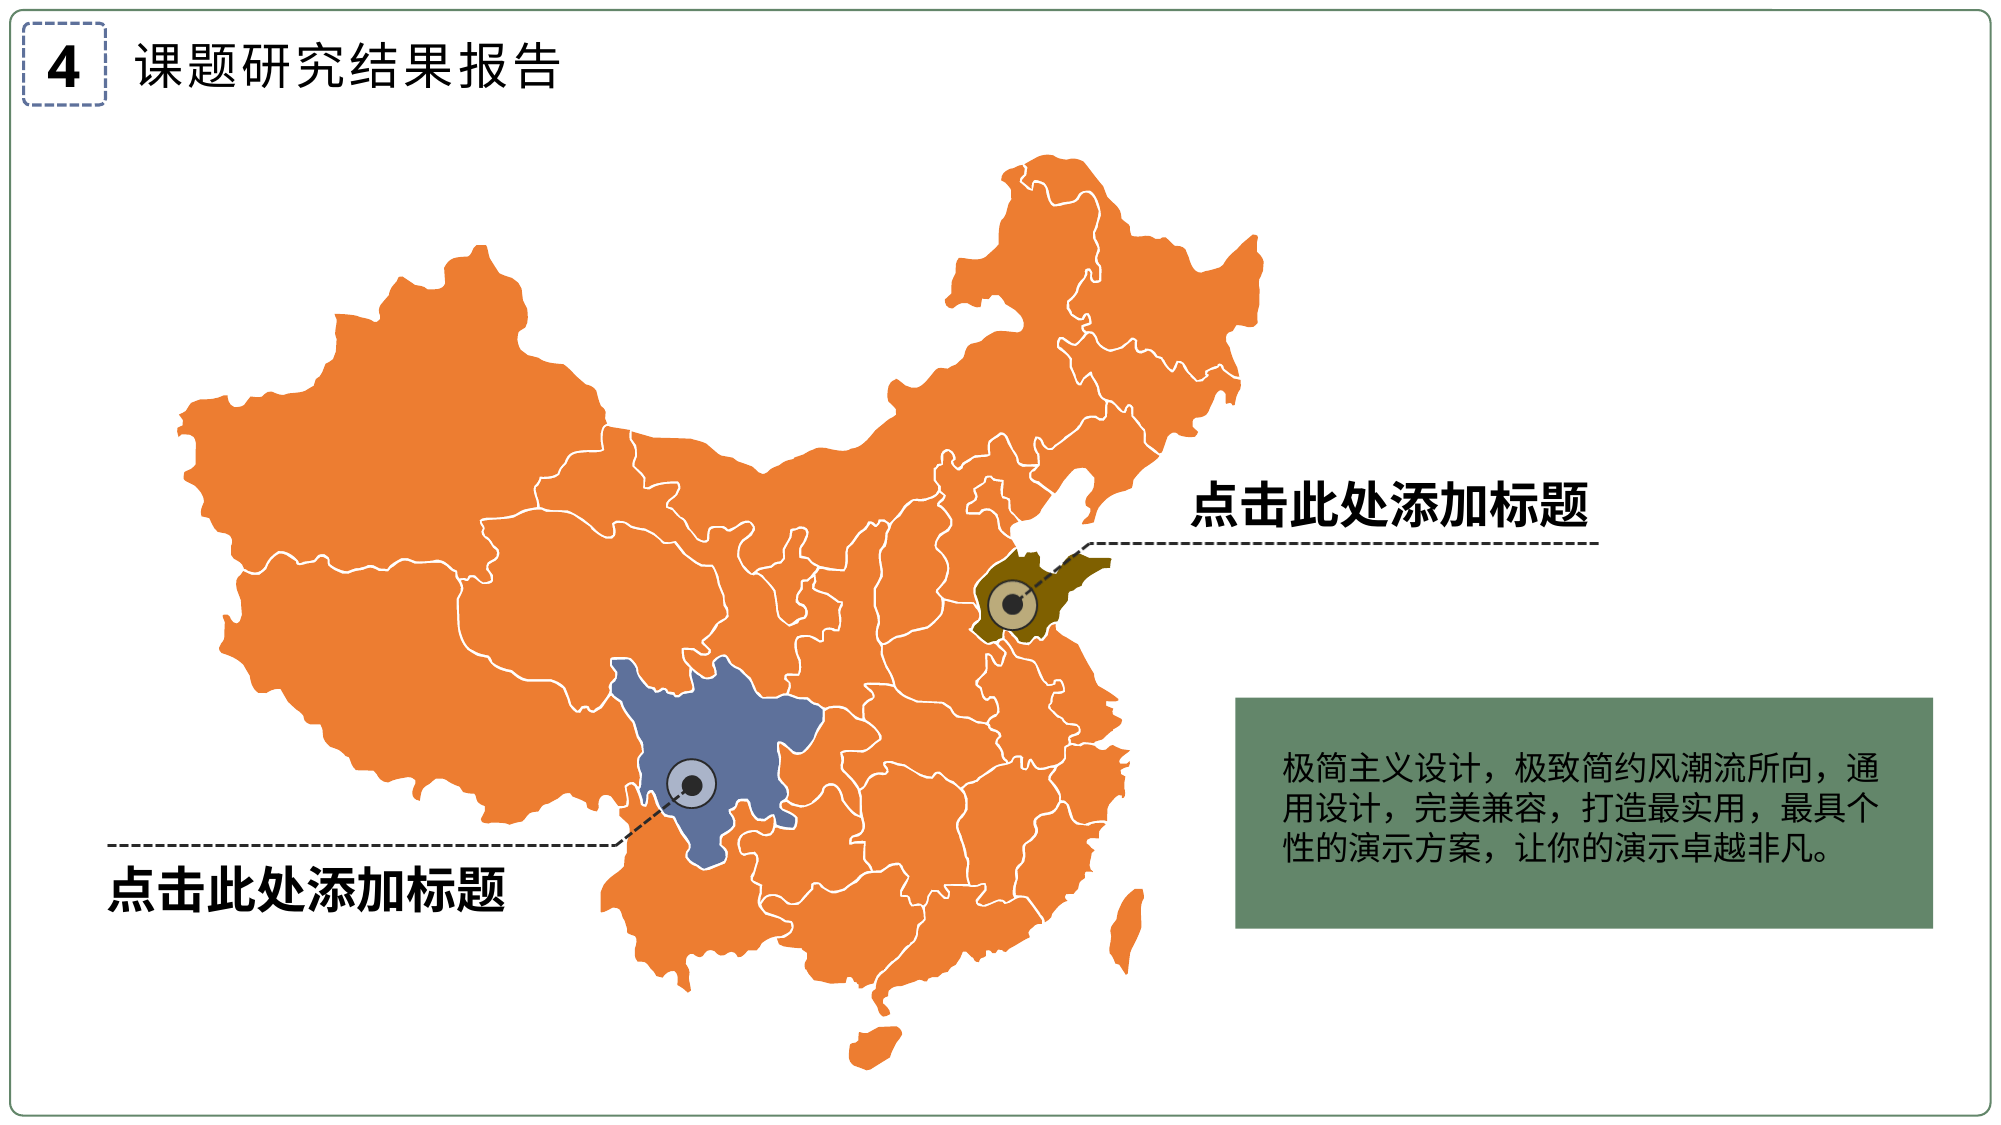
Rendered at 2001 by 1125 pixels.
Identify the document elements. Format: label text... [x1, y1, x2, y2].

text_box [871, 884, 1042, 1017]
text_box [1235, 697, 1934, 929]
text_box [842, 684, 1006, 789]
text_box [848, 1026, 903, 1071]
text_box [219, 553, 642, 757]
text_box 极简主义设计，极致简约风潮流所向，通用设计，完美兼容，打造最实用，最具个性的演示方案，让你的演示卓越非凡。 [1267, 739, 1913, 875]
picture [987, 542, 1599, 631]
text_box [972, 574, 1003, 643]
text_box [631, 164, 1106, 574]
text_box [779, 708, 880, 816]
text_box [1059, 333, 1241, 454]
text_box [977, 640, 1079, 769]
text_box [786, 521, 893, 719]
text_box 点击此处添加标题 [92, 850, 530, 926]
text_box [177, 245, 608, 583]
text_box 课题研究结果报告 [106, 22, 590, 107]
text_box [739, 785, 871, 904]
text_box [958, 757, 1060, 906]
text_box [600, 801, 792, 993]
text_box [1011, 631, 1047, 643]
text_box [1022, 154, 1264, 381]
text_box [535, 426, 842, 697]
text_box [1109, 888, 1144, 975]
text_box [882, 600, 1005, 723]
text_box [876, 492, 951, 644]
text_box [611, 656, 823, 869]
text_box 4 [22, 22, 107, 107]
text_box [851, 762, 968, 906]
text_box 点击此处添加标题 [1174, 466, 1614, 542]
text_box [1031, 402, 1160, 525]
text_box [757, 528, 818, 625]
text_box [1050, 744, 1131, 824]
text_box [9, 8, 1992, 1117]
picture [106, 757, 717, 847]
text_box [935, 434, 1052, 606]
text_box [968, 477, 1019, 537]
text_box [761, 865, 924, 989]
text_box [1004, 631, 1123, 745]
text_box [1015, 803, 1106, 923]
text_box [458, 509, 727, 711]
